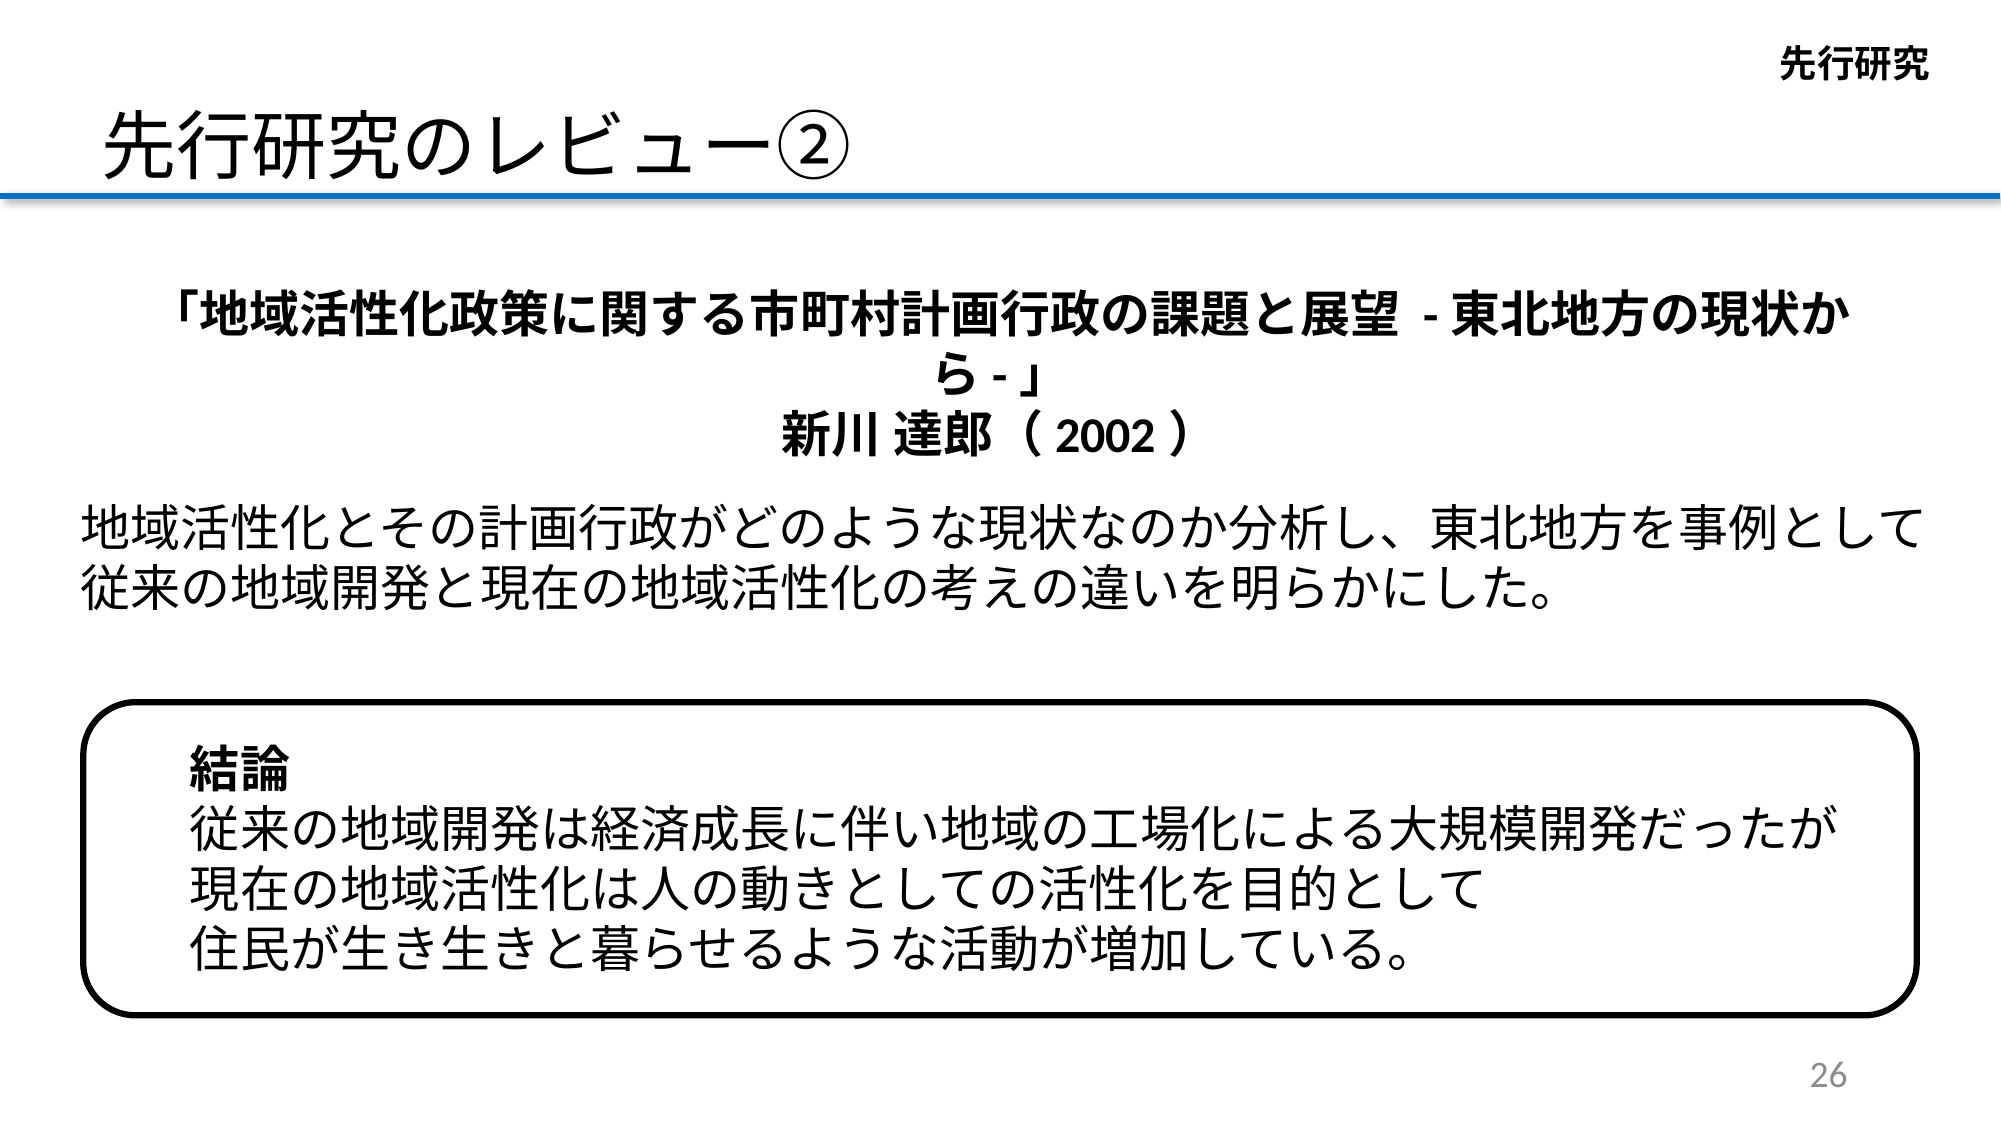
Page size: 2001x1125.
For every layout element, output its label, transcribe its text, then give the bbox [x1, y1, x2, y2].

text_box 先行研究 [1764, 33, 1945, 93]
slide_number 26 [1412, 1042, 1863, 1103]
text_box 「地域活性化政策に関する市町村計画行政の課題と展望 -東北地方の現状から-」 新川 達郎（2002） [83, 274, 1917, 470]
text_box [83, 702, 1917, 1016]
text_box 地域活性化とその計画行政がどのような現状なのか分析し、東北地方を事例として 従来の地域開発と現在の地域活性化の考えの違いを明らかにした。 [65, 488, 1946, 624]
text_box 先行研究のレビュー② [87, 91, 867, 197]
